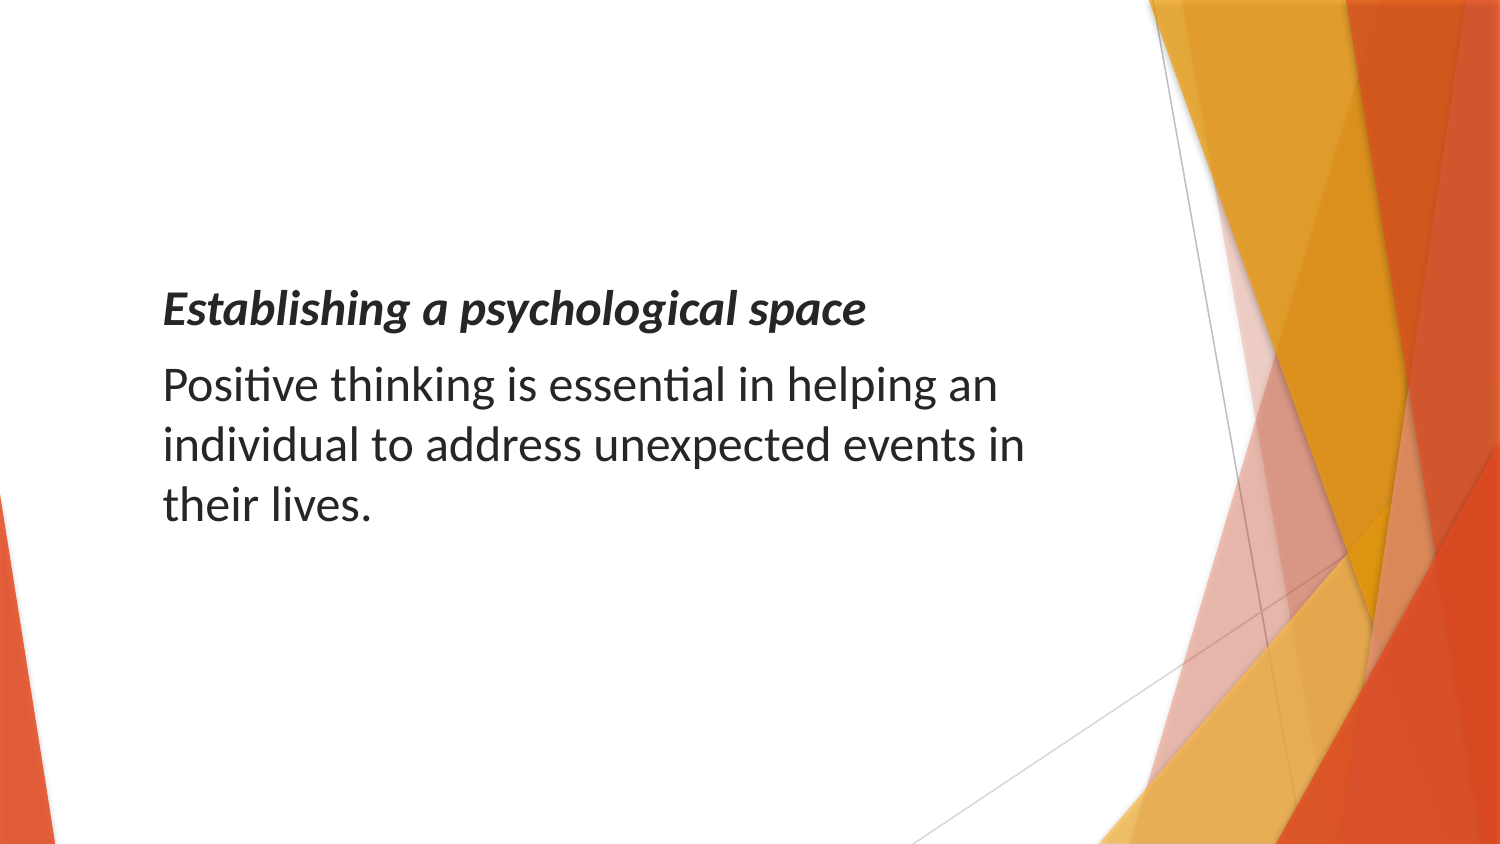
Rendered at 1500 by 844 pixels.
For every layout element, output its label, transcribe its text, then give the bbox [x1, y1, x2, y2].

list Establishing a psychological space Positive thinking is essential in helping an individual to address unexpected events in their lives. [147, 268, 1046, 611]
